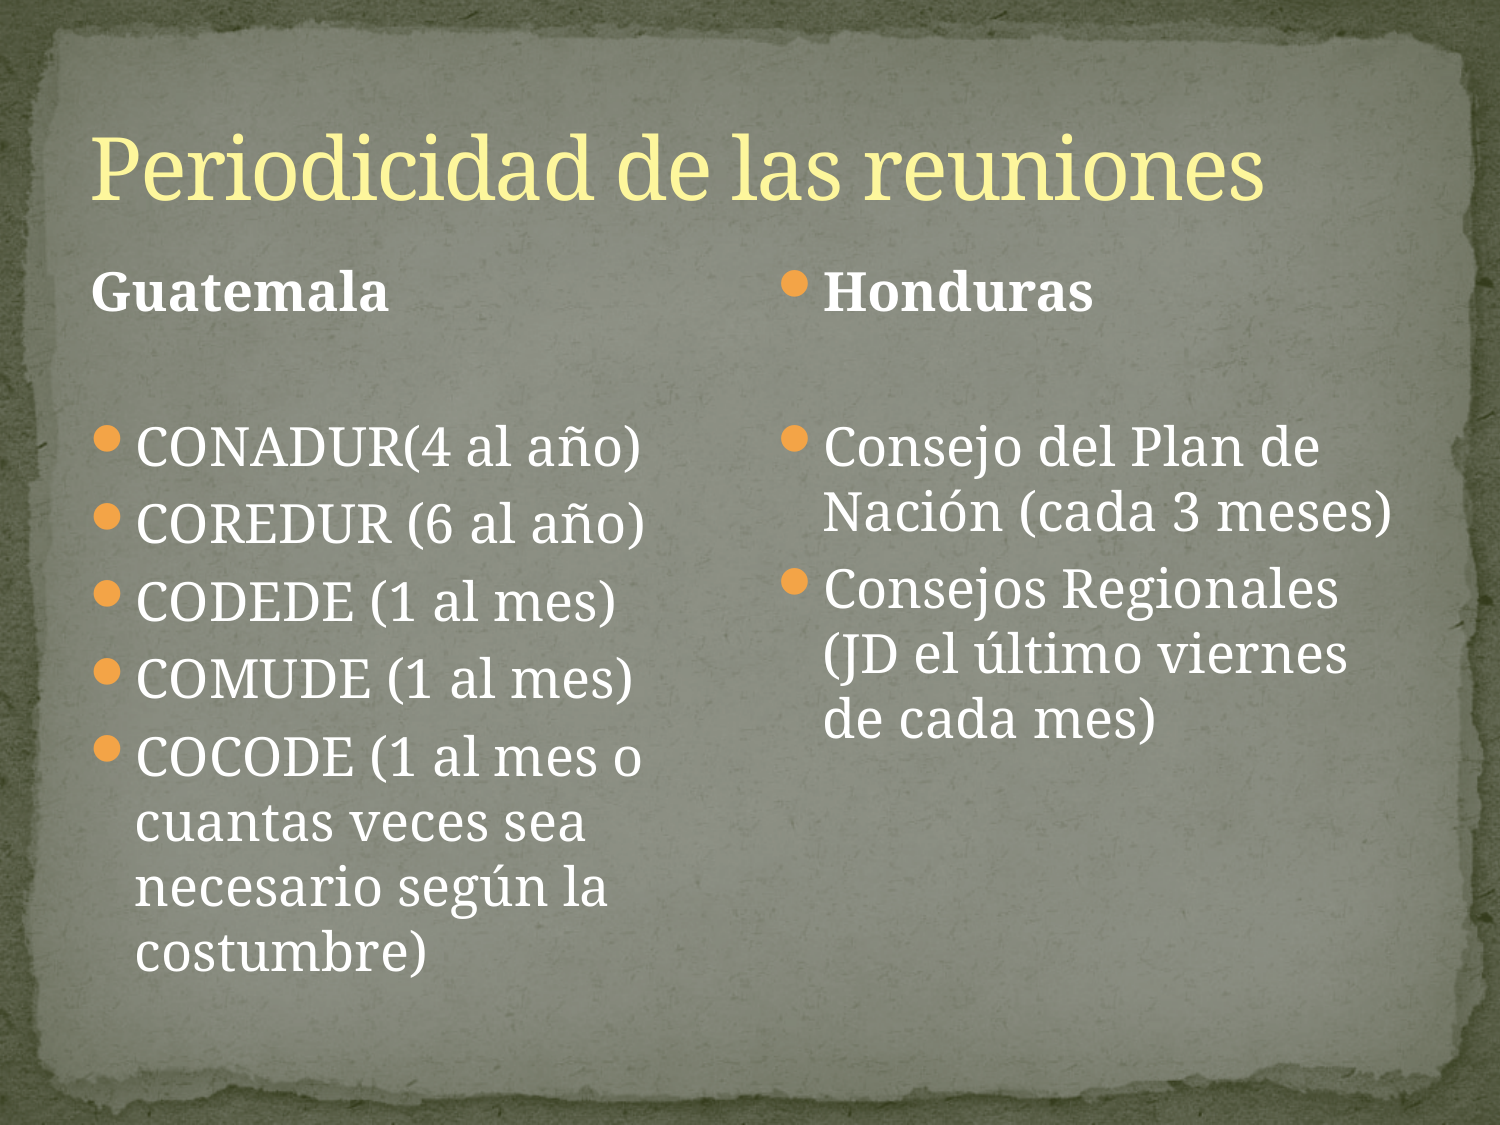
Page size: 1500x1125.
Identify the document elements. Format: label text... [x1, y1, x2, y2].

list Honduras Consejo del Plan de Nación (cada 3 meses) Consejos Regionales (JD el último viernes de cada mes) [762, 249, 1429, 1000]
list Guatemala CONADUR(4 al año) COREDUR (6 al año) CODEDE (1 al mes) COMUDE (1 al mes) COCODE (1 al mes o cuantas veces sea necesario según la costumbre) [75, 249, 741, 1000]
title Periodicidad de las reuniones [74, 24, 1425, 225]
